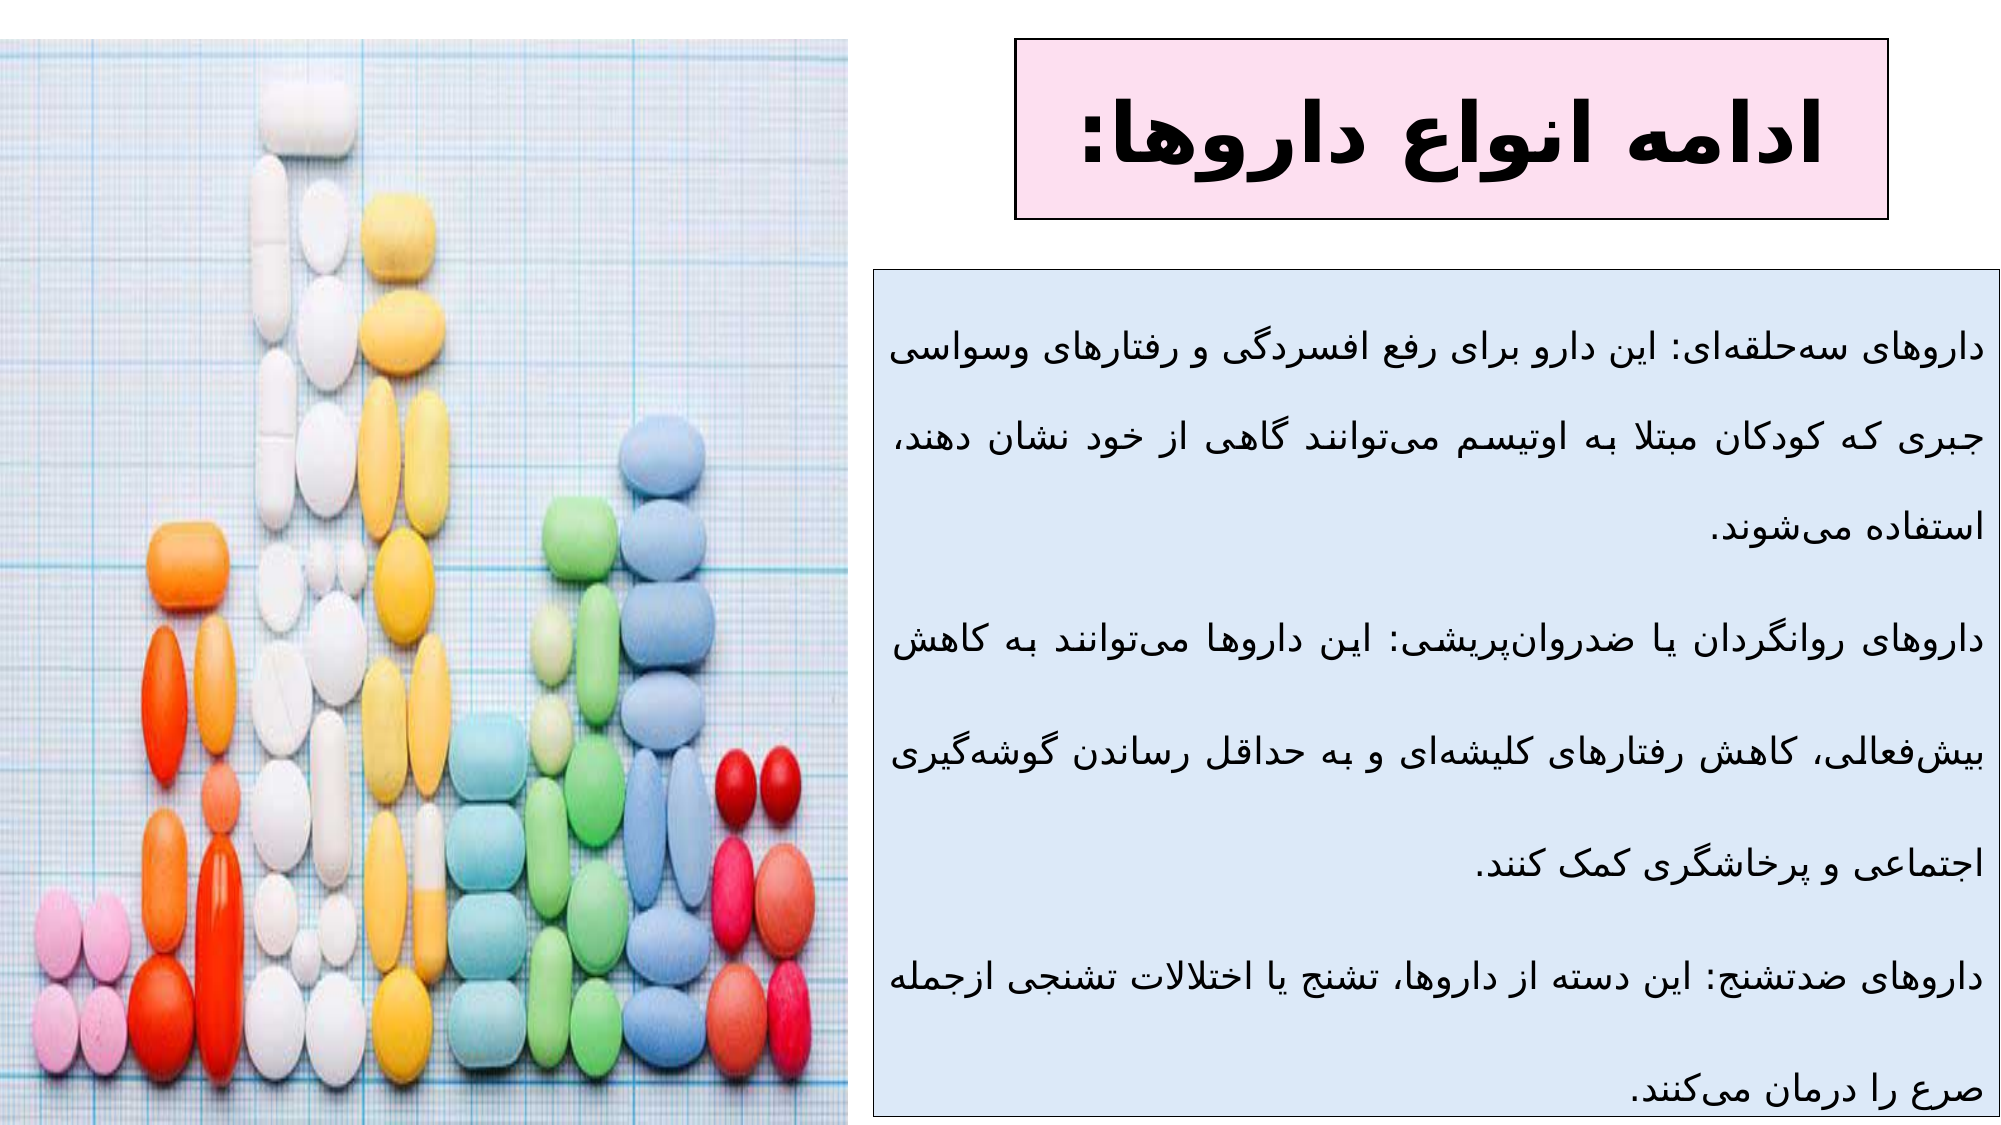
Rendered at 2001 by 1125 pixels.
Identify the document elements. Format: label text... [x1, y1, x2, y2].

text_box داروهای سه‌حلقه‌ای: این دارو برای رفع افسردگی و رفتارهای وسواسی جبری که کودکان مبتلا به اوتیسم می‌توانند گاهی از خود نشان دهند، استفاده می‌شوند. داروهای روانگردان یا ضدروان‌پریشی: این داروها می‌توانند به کاهش بیش‌فعالی، کاهش رفتارهای کلیشه‌ای و به حداقل رساندن گوشه‌گیری اجتماعی و پرخاشگری کمک کنند. داروهای ضدتشنج: این دسته از داروها، تشنج یا اختلالات تشنجی ازجمله صرع را درمان می‌کنند. [873, 269, 2000, 1117]
text_box ادامه انواع داروها: [1014, 38, 1889, 220]
picture [0, 39, 848, 1125]
